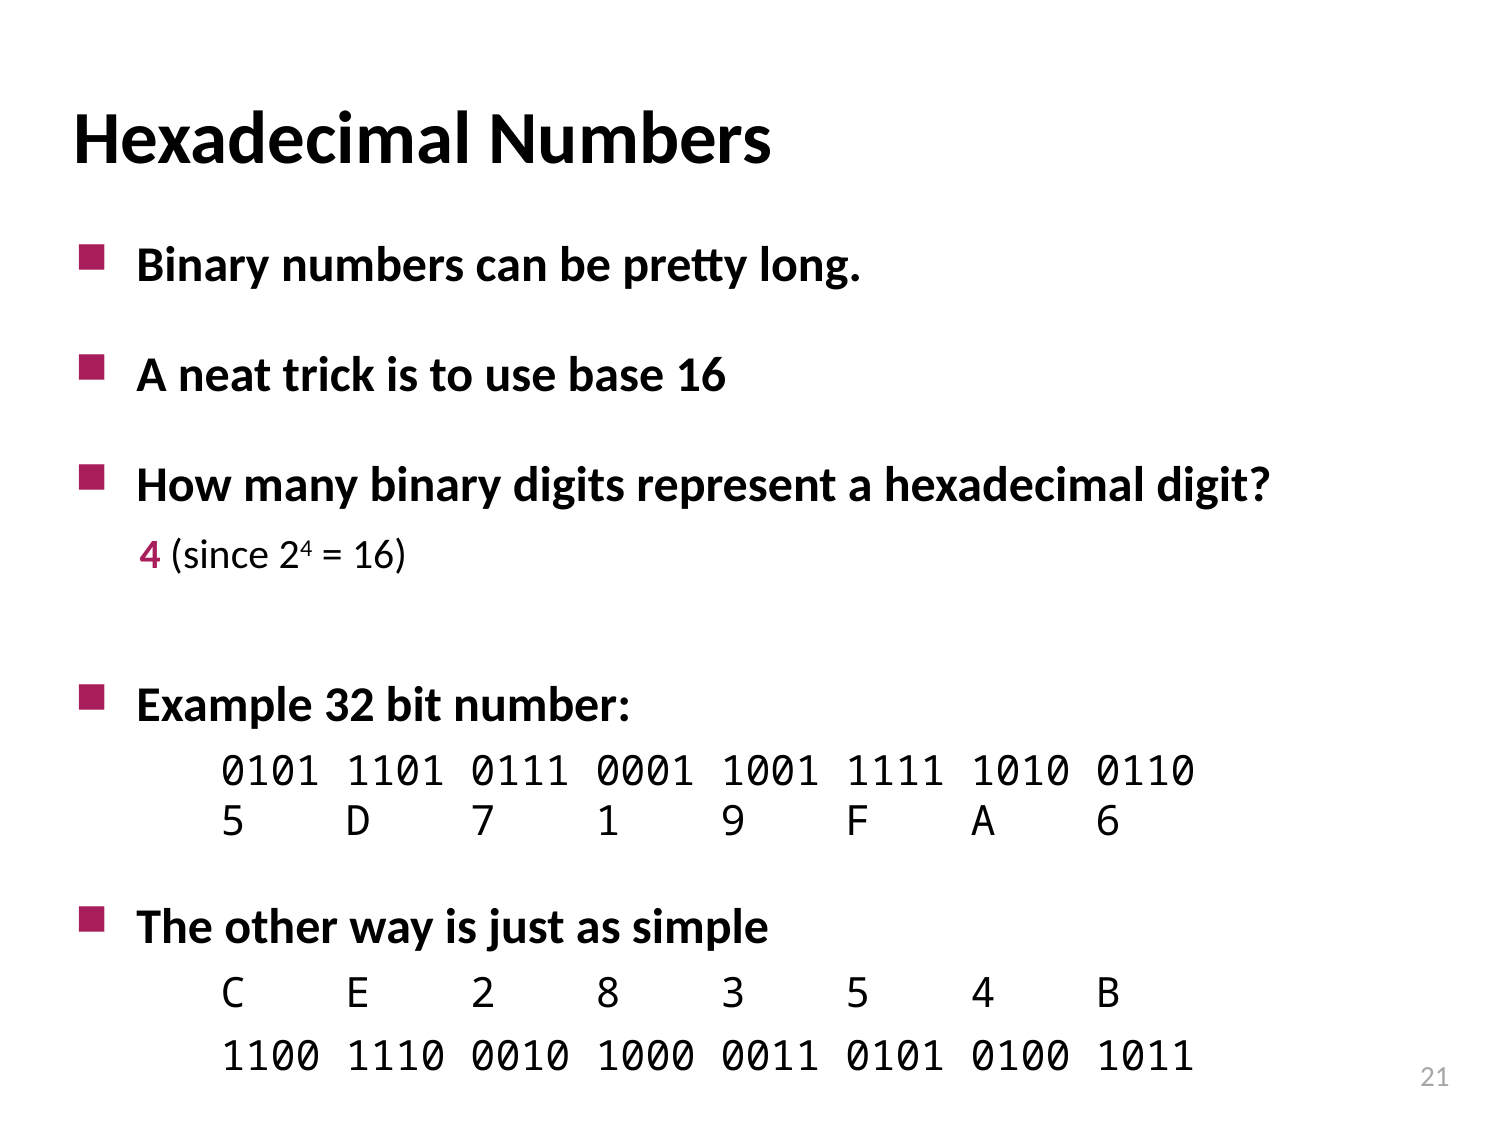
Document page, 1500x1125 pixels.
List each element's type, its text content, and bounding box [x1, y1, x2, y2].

list Binary numbers can be pretty long. A neat trick is to use base 16 How many binary digits represent a hexadecimal digit? Example 32 bit number: 0101 1101 0111 0001 1001 1111 1010 0110 5 D 7 1 9 F A 6 The other way is just as simple C E 2 8 3 5 4 B 1100 1110 0010 1000 0011 0101 0100 1011 [64, 223, 1361, 1040]
title Hexadecimal Numbers [58, 71, 1305, 197]
text_box [87, 174, 1413, 1025]
text_box 4 (since 24 = 16) [124, 519, 423, 585]
